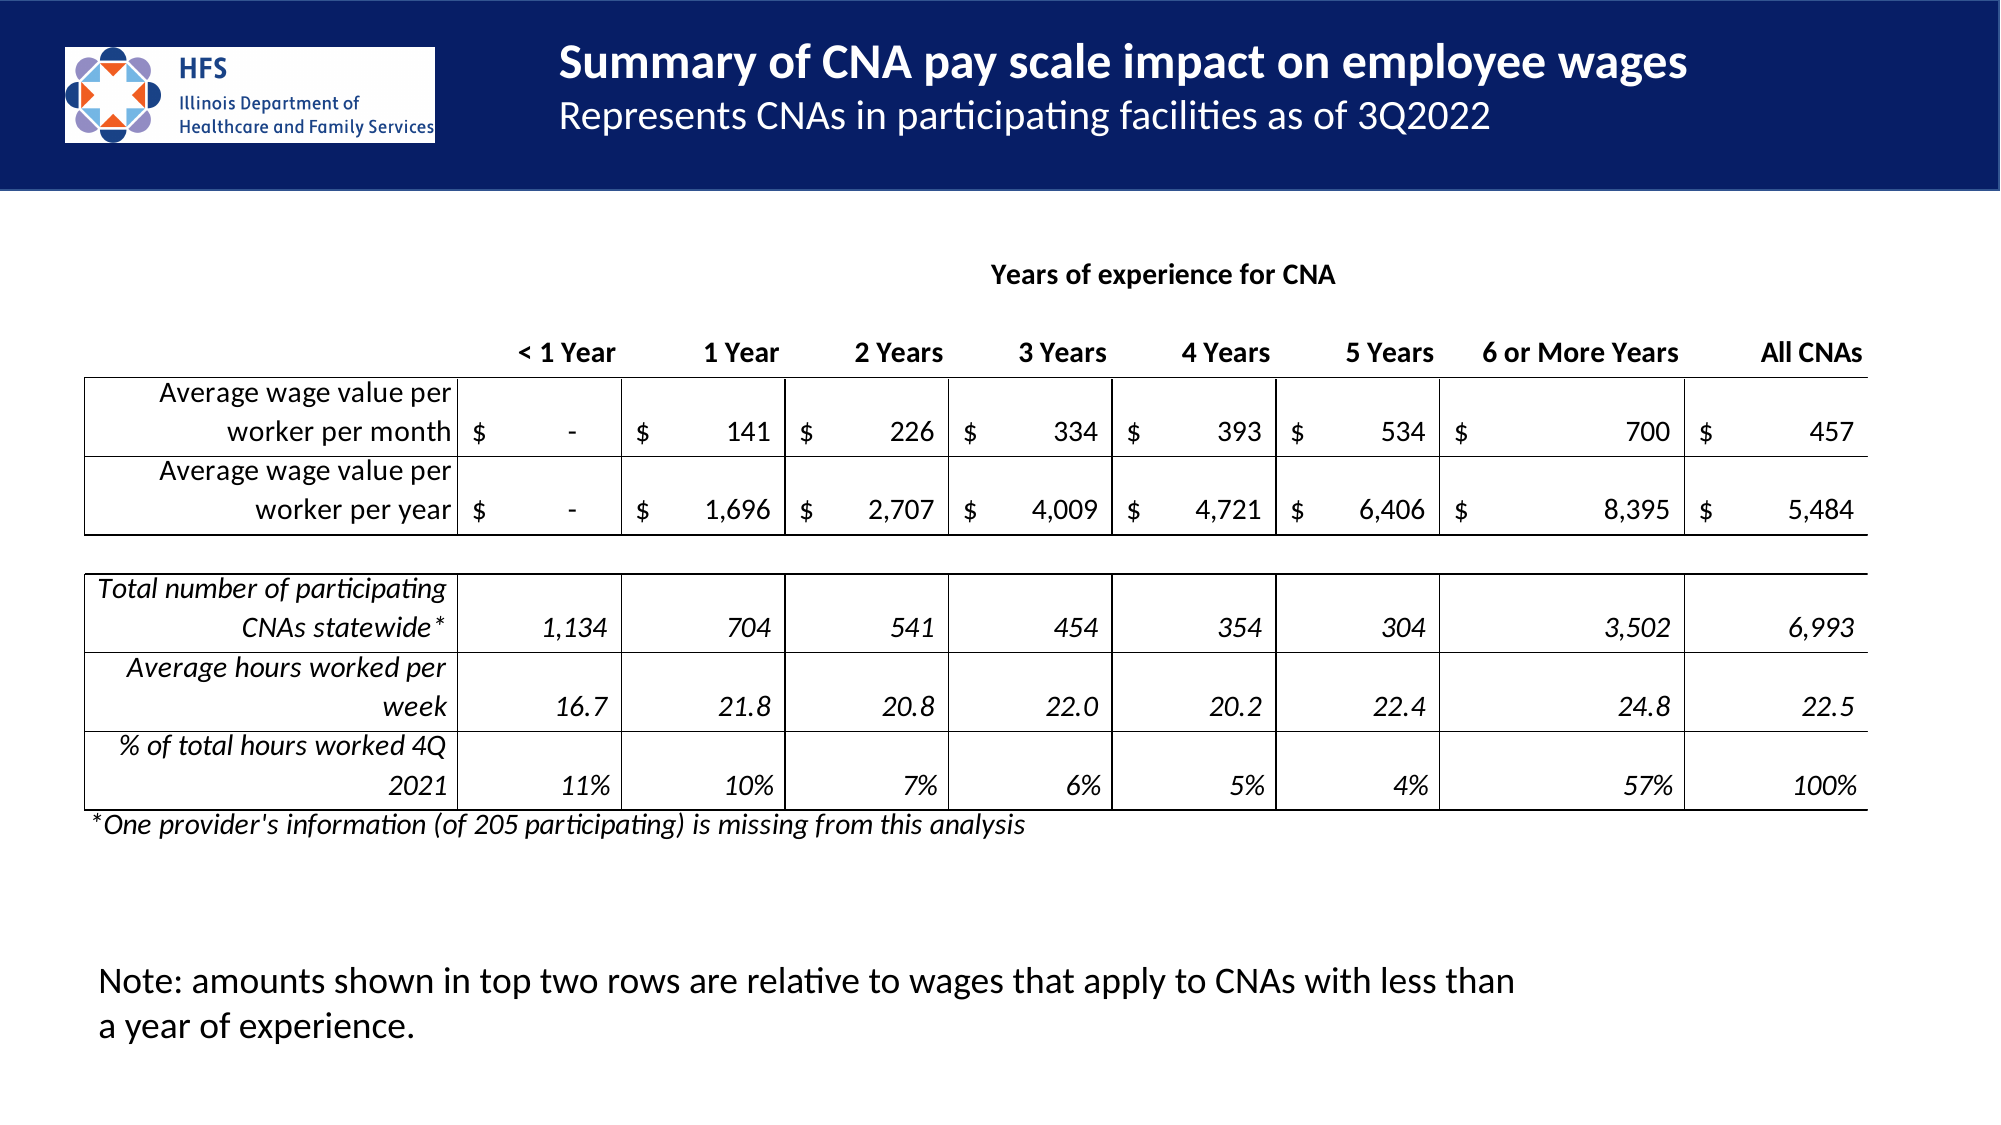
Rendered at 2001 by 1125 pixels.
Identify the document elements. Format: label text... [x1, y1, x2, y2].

picture [83, 259, 1870, 850]
text_box Note: amounts shown in top two rows are relative to wages that apply to CNAs with less than a year of experience. [83, 948, 1558, 1054]
text_box [0, 0, 2000, 191]
picture [64, 47, 435, 143]
text_box Summary of CNA pay scale impact on employee wages Represents CNAs in participating facilities as of 3Q2022 [543, 20, 1914, 146]
